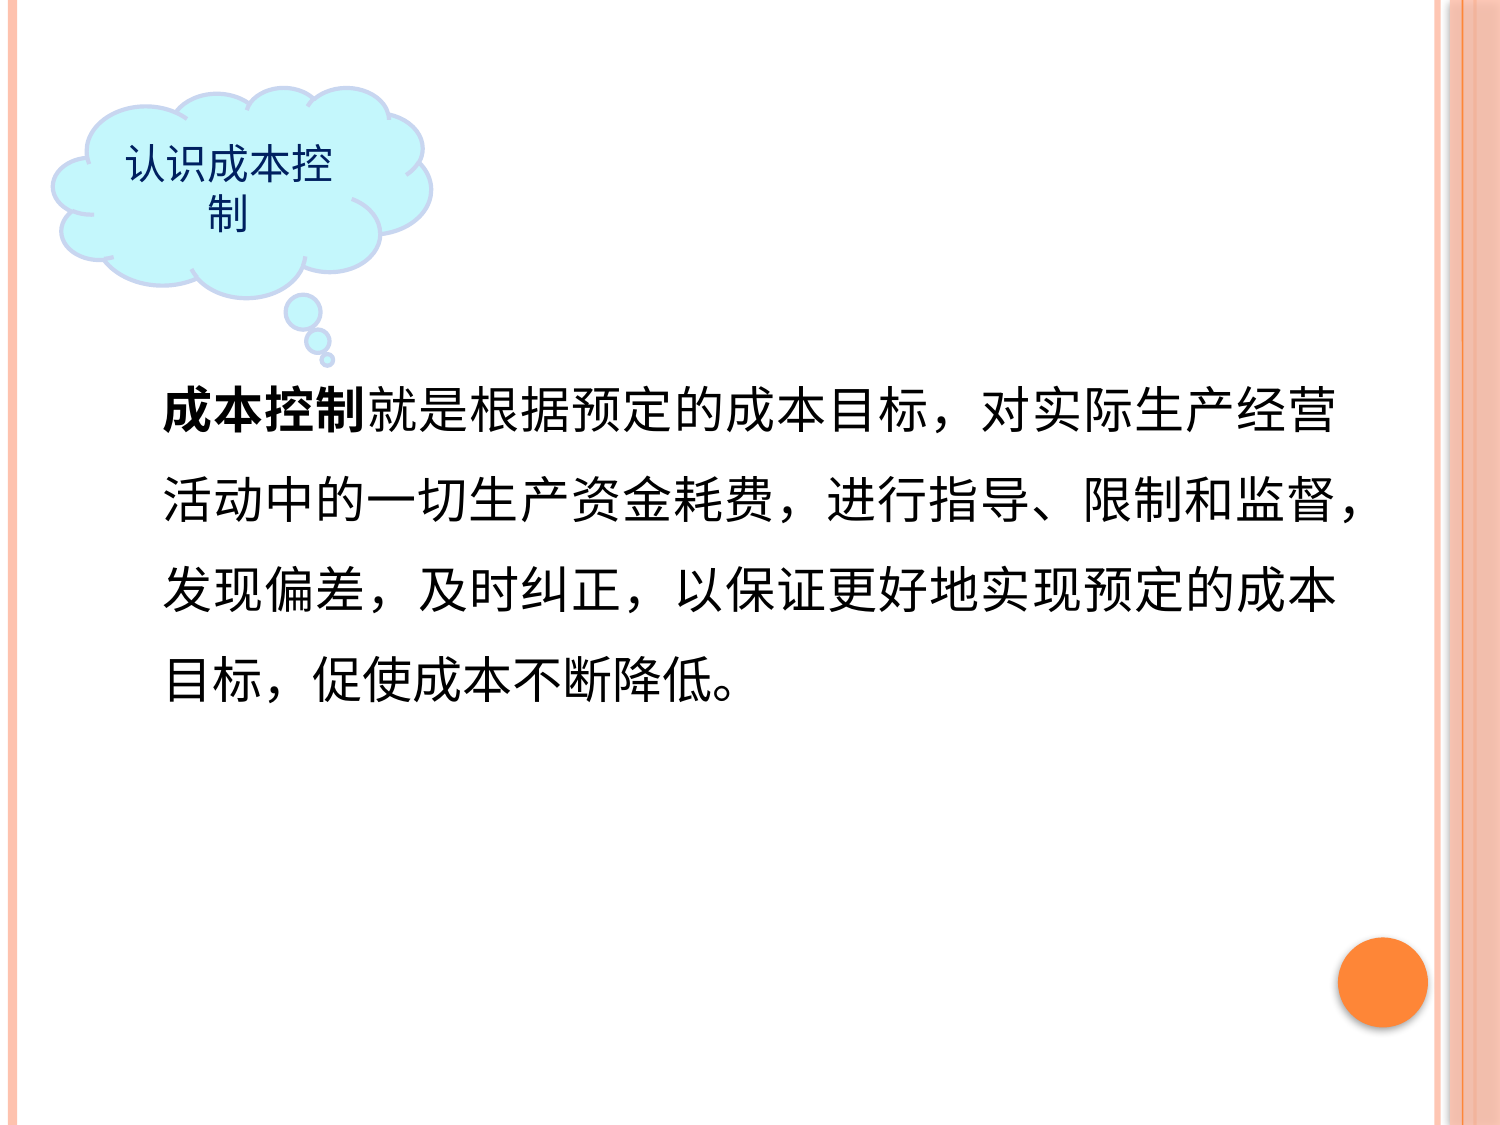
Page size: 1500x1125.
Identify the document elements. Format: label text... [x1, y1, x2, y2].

text_box 认识成本控制 [50, 85, 434, 301]
text_box 认识成本控制 [283, 292, 336, 368]
text_box 成本控制就是根据预定的成本目标，对实际生产经营活动中的一切生产资金耗费，进行指导、限制和监督，发现偏差，及时纠正，以保证更好地实现预定的成本目标，促使成本不断降低。 [147, 341, 1353, 717]
